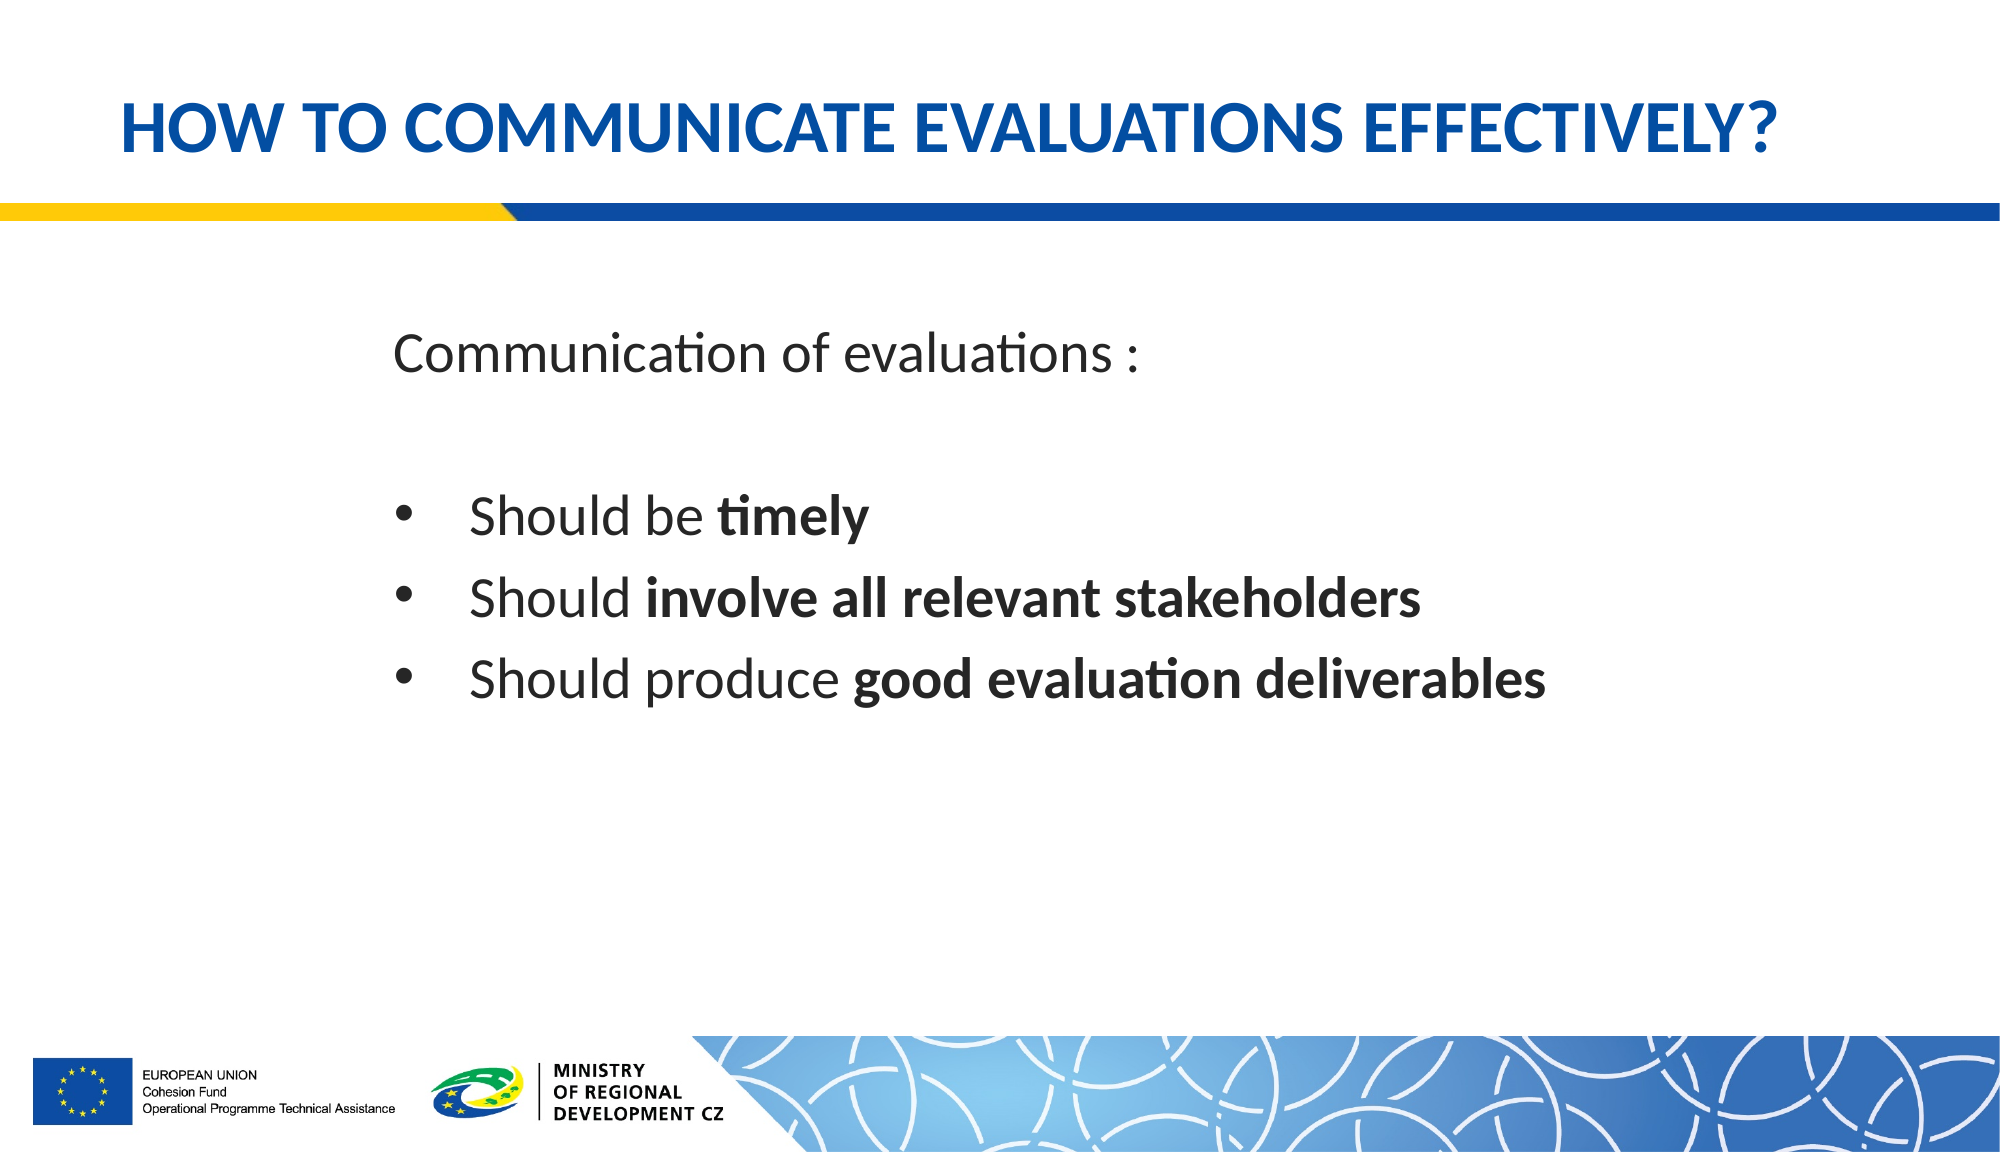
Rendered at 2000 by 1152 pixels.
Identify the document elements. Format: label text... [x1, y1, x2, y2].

picture [0, 1036, 2000, 1152]
list Communication of evaluations : Should be timely Should involve all relevant stakeholders Should produce good evaluation deliverables [373, 304, 1662, 1029]
picture [0, 203, 2000, 221]
title HOW TO COMMUNICATE EVALUATIONS EFFECTIVELY? [99, 46, 1900, 198]
